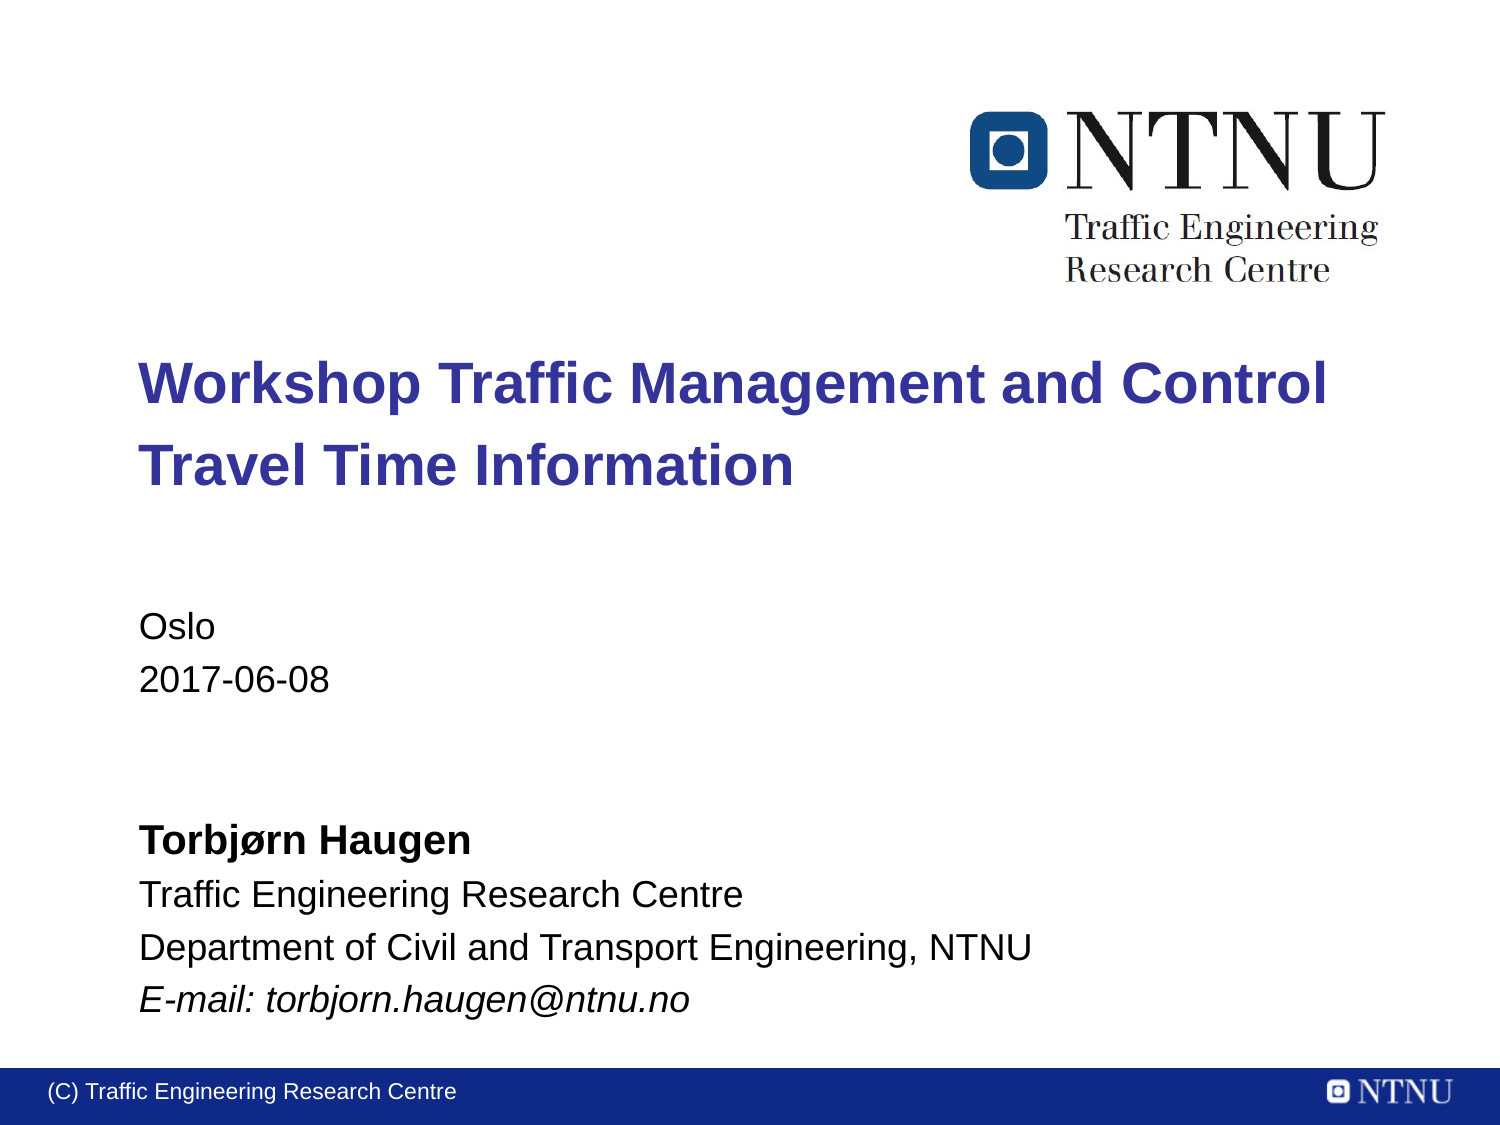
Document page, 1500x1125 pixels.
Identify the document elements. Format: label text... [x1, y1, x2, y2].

text_box Workshop Traffic Management and Control Travel Time Information Oslo 2017-06-08 Torbjørn Haugen Traffic Engineering Research Centre Department of Civil and Transport Engineering, NTNU E-mail: torbjorn.haugen@ntnu.no [123, 338, 1392, 1012]
picture [0, 1068, 1500, 1125]
picture [962, 101, 1405, 300]
